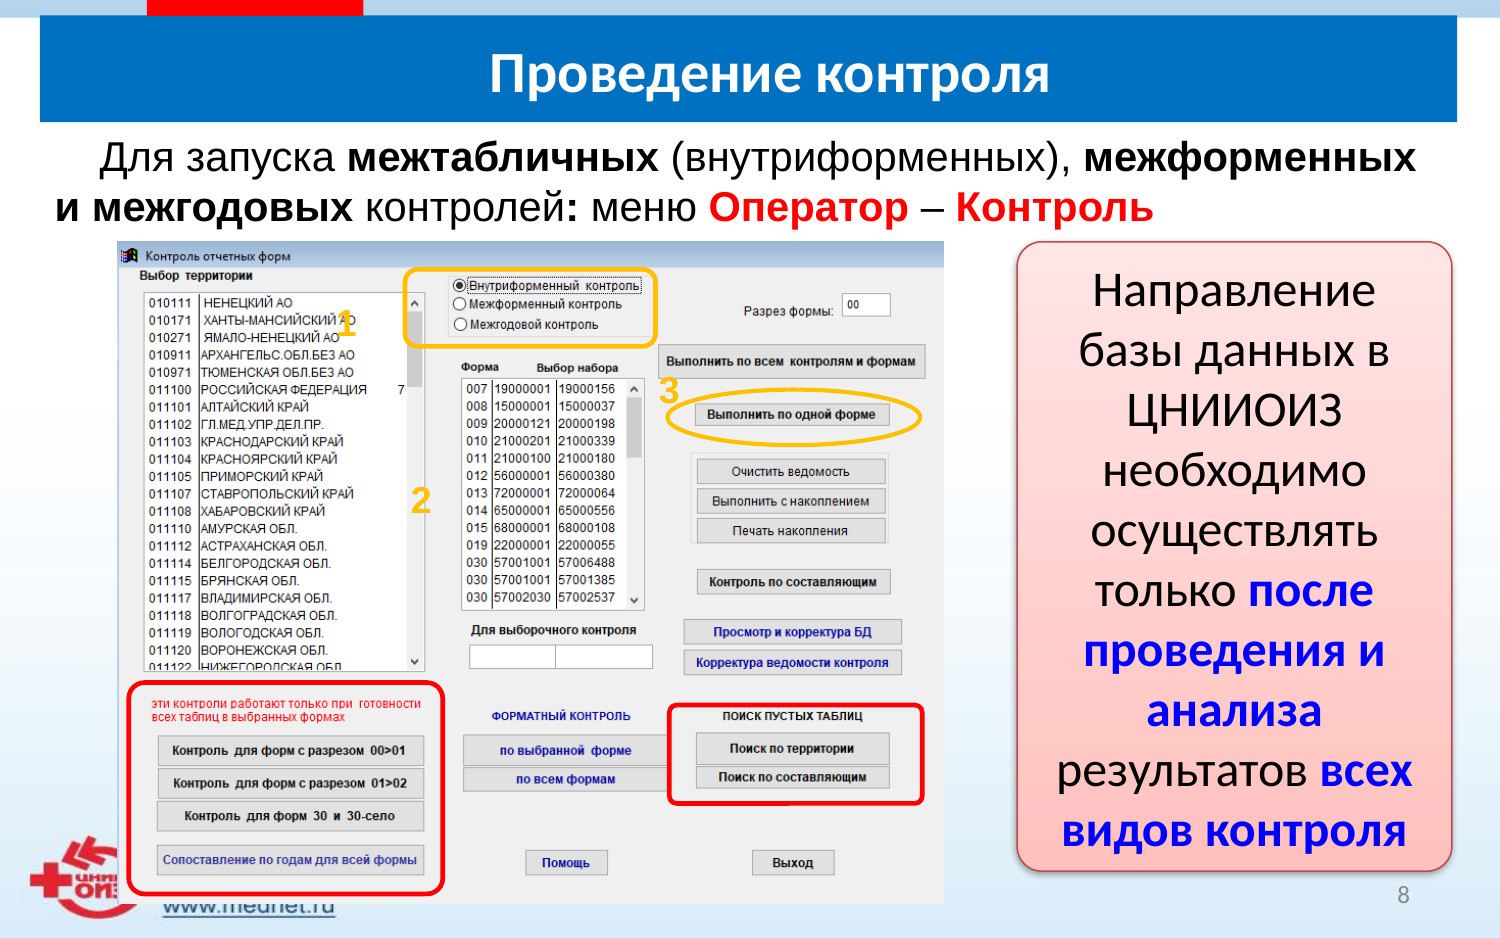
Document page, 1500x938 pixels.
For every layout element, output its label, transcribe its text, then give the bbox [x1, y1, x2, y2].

text_box Направление базы данных в ЦНИИОИЗ необходимо осуществлять только после проведения и анализа результатов всех видов контроля [1016, 241, 1453, 872]
slide_number 8 [1074, 879, 1425, 919]
text_box [145, 0, 365, 18]
picture [0, 0, 1500, 938]
title Проведение контроля [38, 13, 1459, 124]
text_box Для запуска межтабличных (внутриформенных), межформенных и межгодовых контролей: меню Оператор – Контроль [39, 122, 1451, 237]
